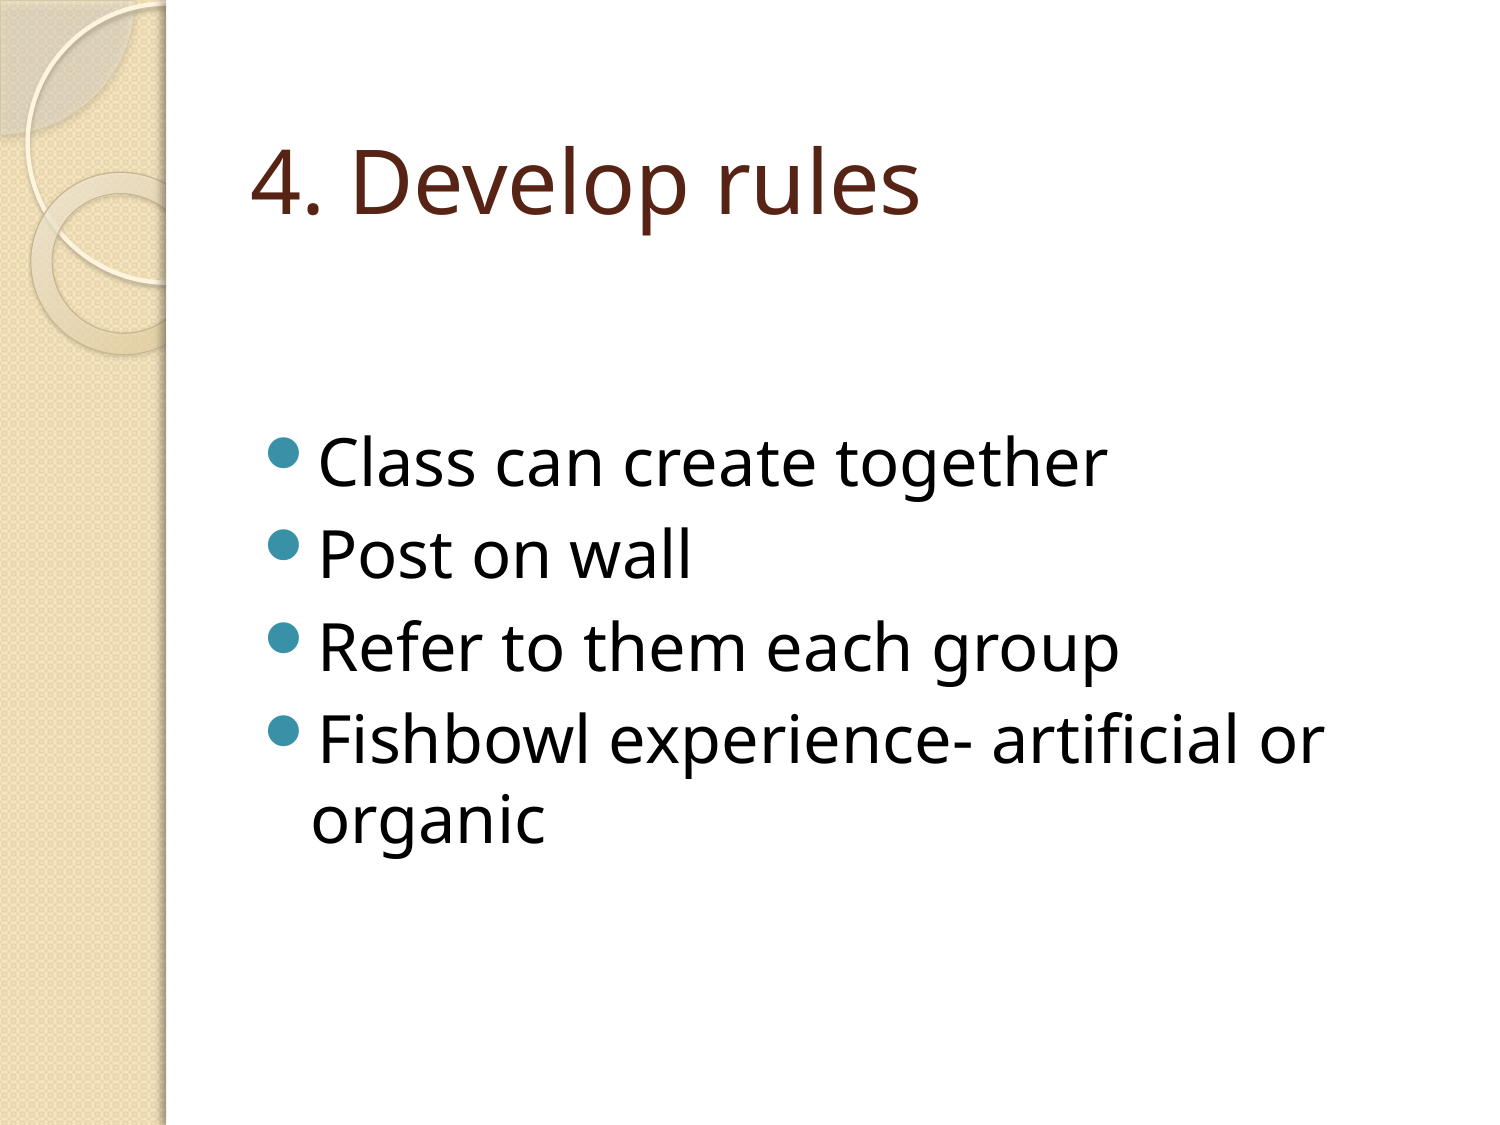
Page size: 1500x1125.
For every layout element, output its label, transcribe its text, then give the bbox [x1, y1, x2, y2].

title 4. Develop rules [235, 45, 1466, 313]
list Class can create together Post on wall Refer to them each group Fishbowl experience- artificial or organic [235, 412, 1466, 1025]
